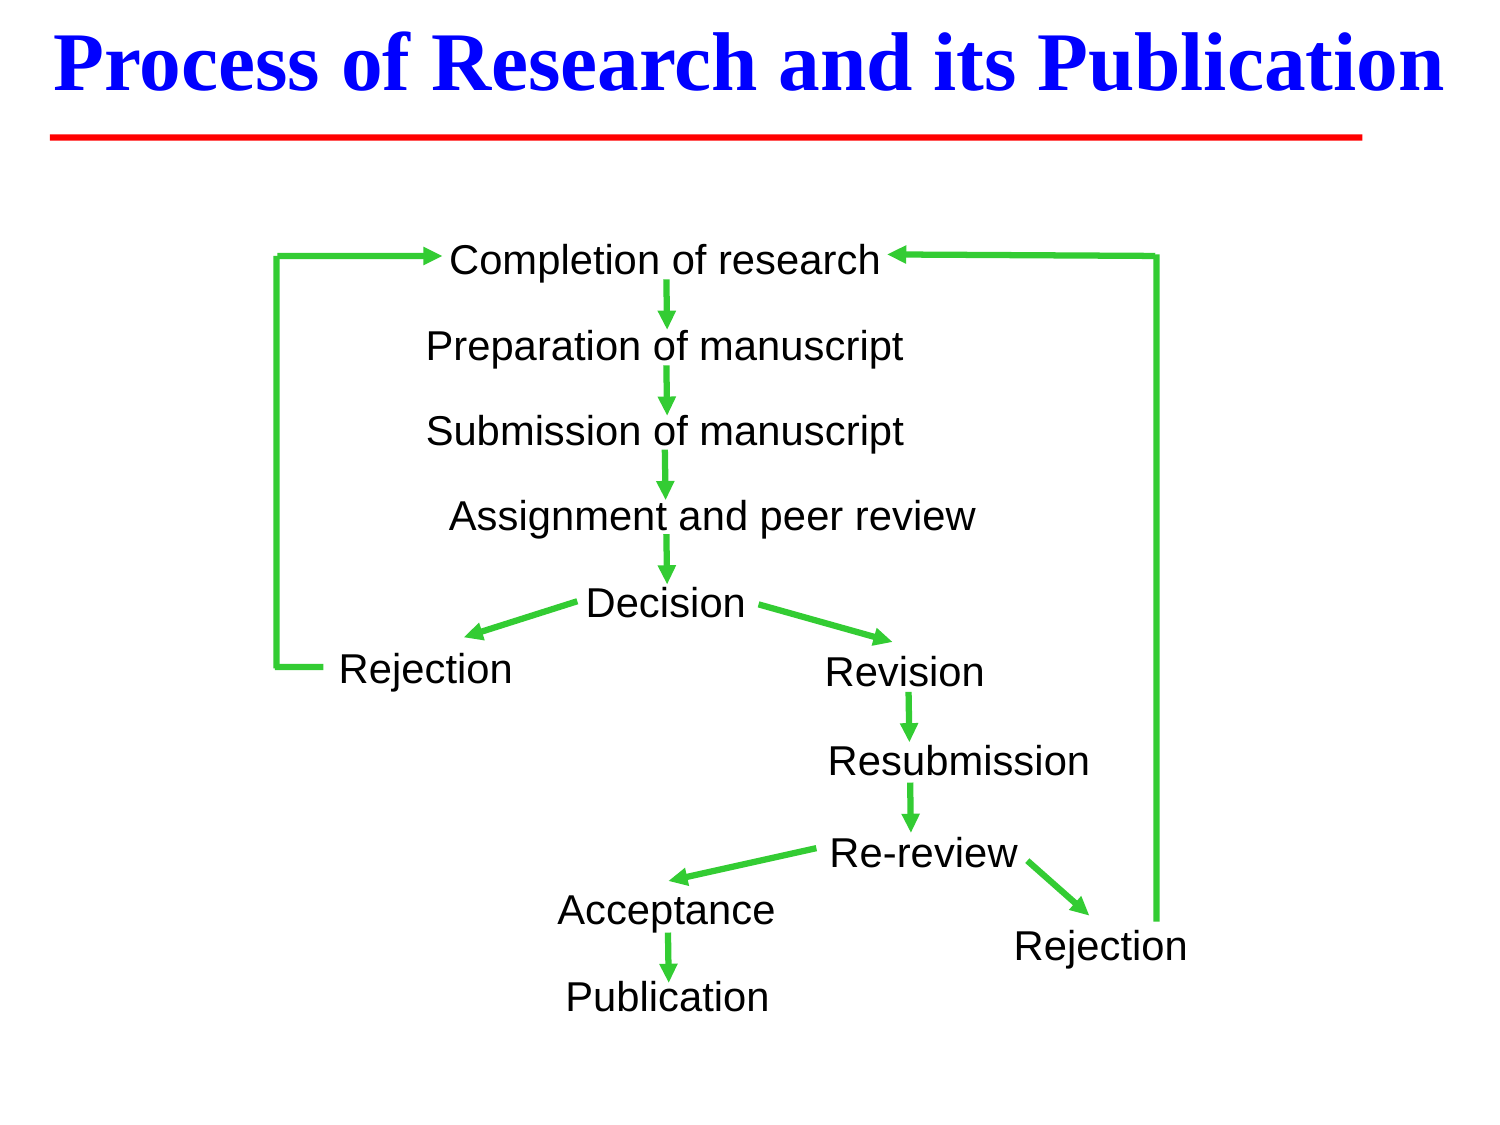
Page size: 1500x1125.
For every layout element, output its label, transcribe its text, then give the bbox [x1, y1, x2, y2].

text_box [274, 224, 1204, 1029]
text_box Process of Research and its Publication [0, 0, 1500, 115]
